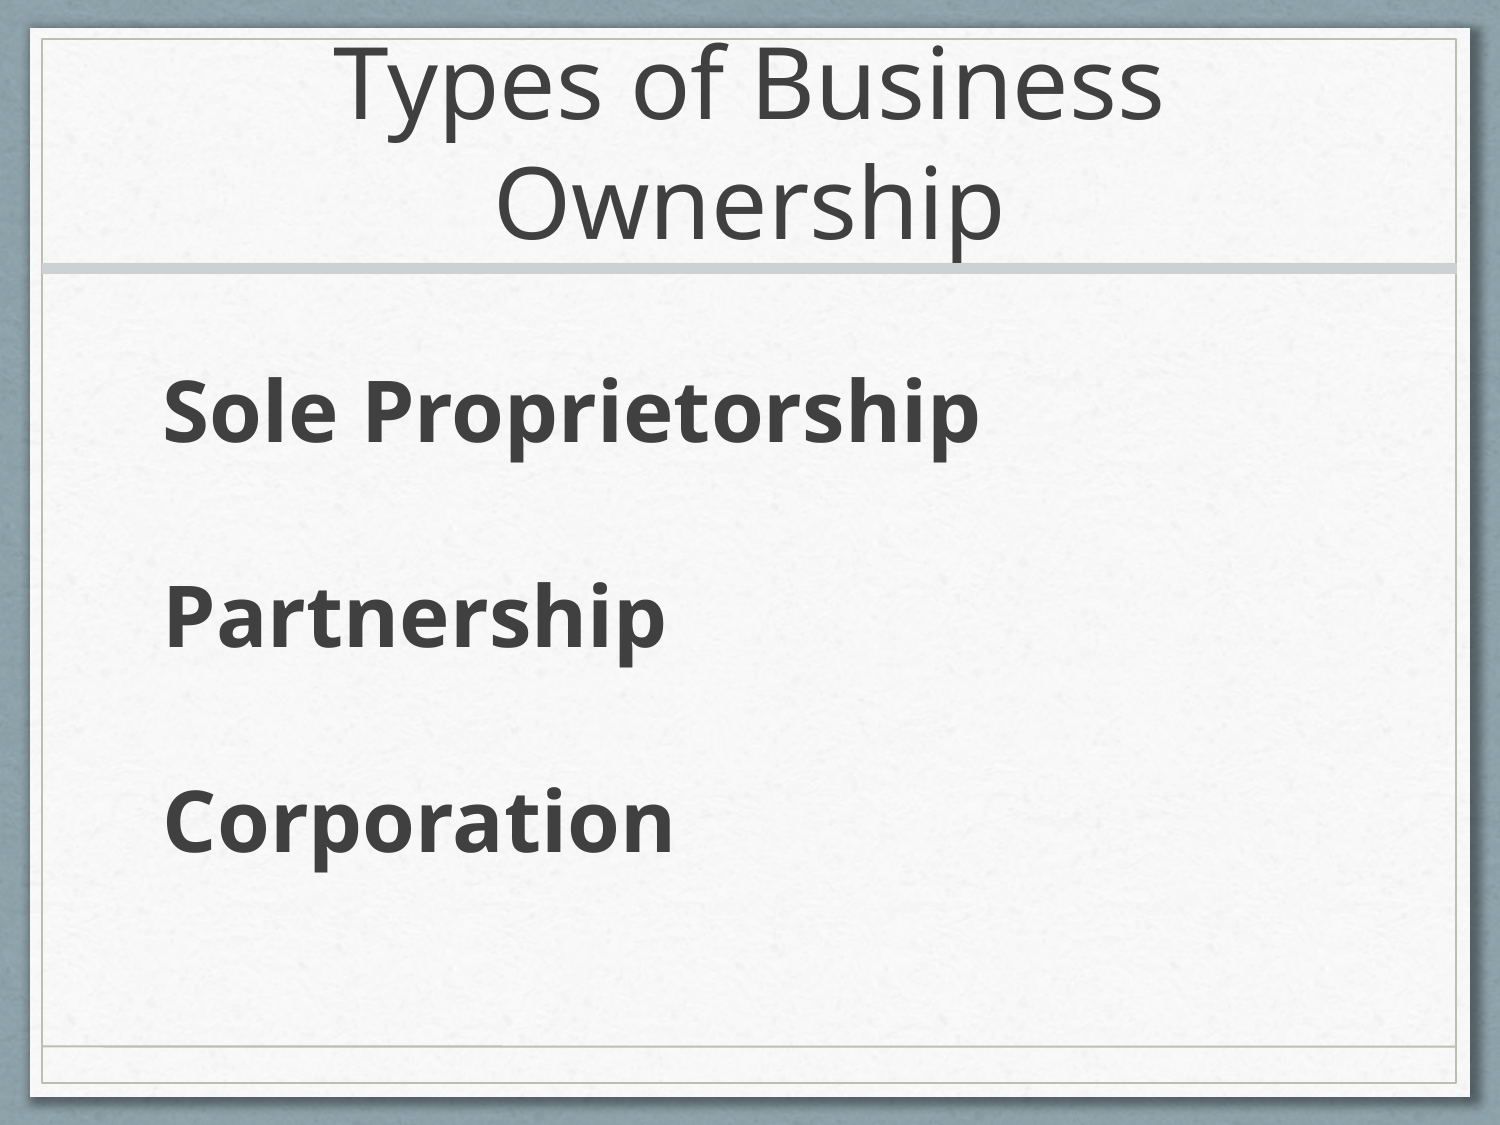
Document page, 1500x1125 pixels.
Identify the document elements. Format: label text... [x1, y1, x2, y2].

title Types of Business Ownership [75, 69, 1425, 210]
picture [30, 28, 1470, 1097]
list Sole Proprietorship Partnership Corporation [147, 350, 1353, 995]
